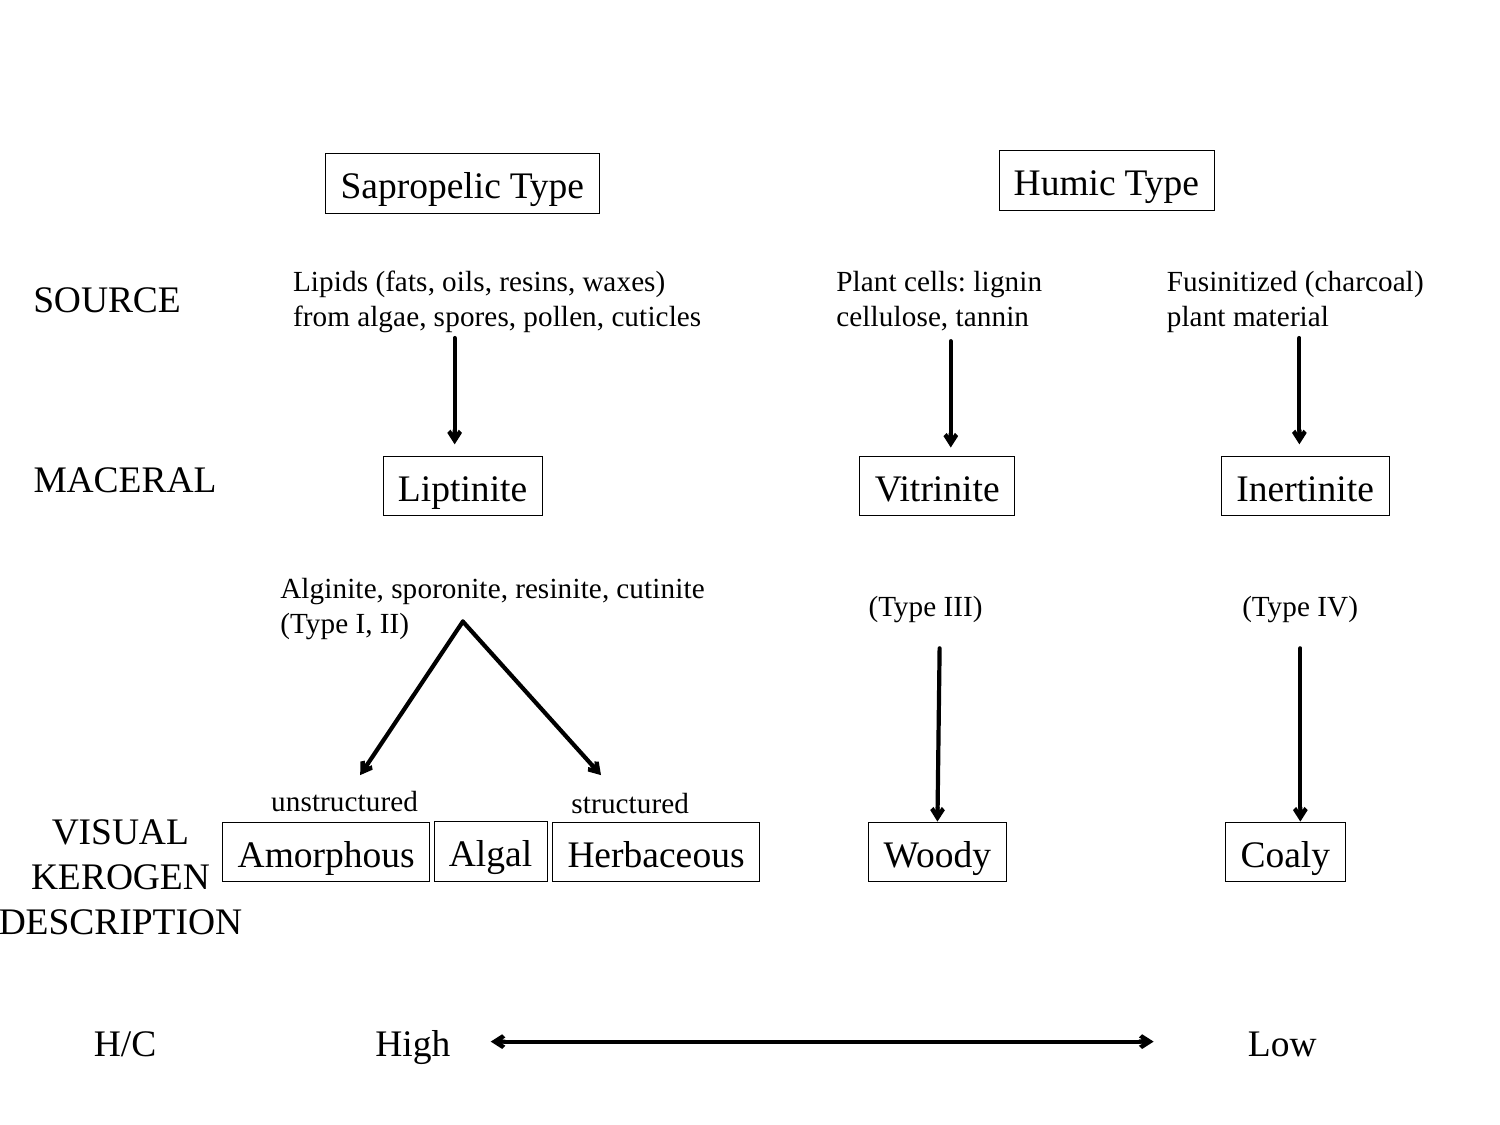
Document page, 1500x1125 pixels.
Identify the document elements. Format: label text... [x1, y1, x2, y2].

text_box Humic Type [999, 150, 1215, 211]
text_box Inertinite [1221, 456, 1390, 516]
text_box (Type III) [853, 580, 998, 630]
text_box Coaly [1225, 822, 1346, 882]
text_box Plant cells: lignin cellulose, tannin [821, 255, 1058, 340]
text_box (Type IV) [1227, 580, 1373, 630]
text_box Herbaceous [552, 822, 760, 882]
text_box Fusinitized (charcoal) plant material [1152, 255, 1439, 340]
text_box Vitrinite [859, 456, 1015, 516]
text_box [360, 621, 460, 776]
text_box structured [556, 777, 705, 827]
text_box VISUAL KEROGEN DESCRIPTION [0, 799, 258, 949]
text_box Liptinite [383, 456, 543, 516]
text_box H/C [79, 1011, 172, 1072]
text_box MACERAL [18, 447, 232, 507]
text_box Lipids (fats, oils, resins, waxes) from algae, spores, pollen, cuticles [278, 255, 717, 340]
text_box Sapropelic Type [325, 153, 600, 214]
text_box SOURCE [18, 267, 197, 328]
text_box High [360, 1011, 466, 1072]
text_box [462, 621, 601, 776]
text_box unstructured [256, 774, 434, 825]
text_box Amorphous [258, 825, 430, 882]
text_box Algal [434, 821, 548, 882]
text_box Alginite, sporonite, resinite, cutinite (Type I, II) [265, 562, 721, 648]
text_box Woody [868, 822, 1007, 882]
text_box Low [1233, 1011, 1332, 1072]
